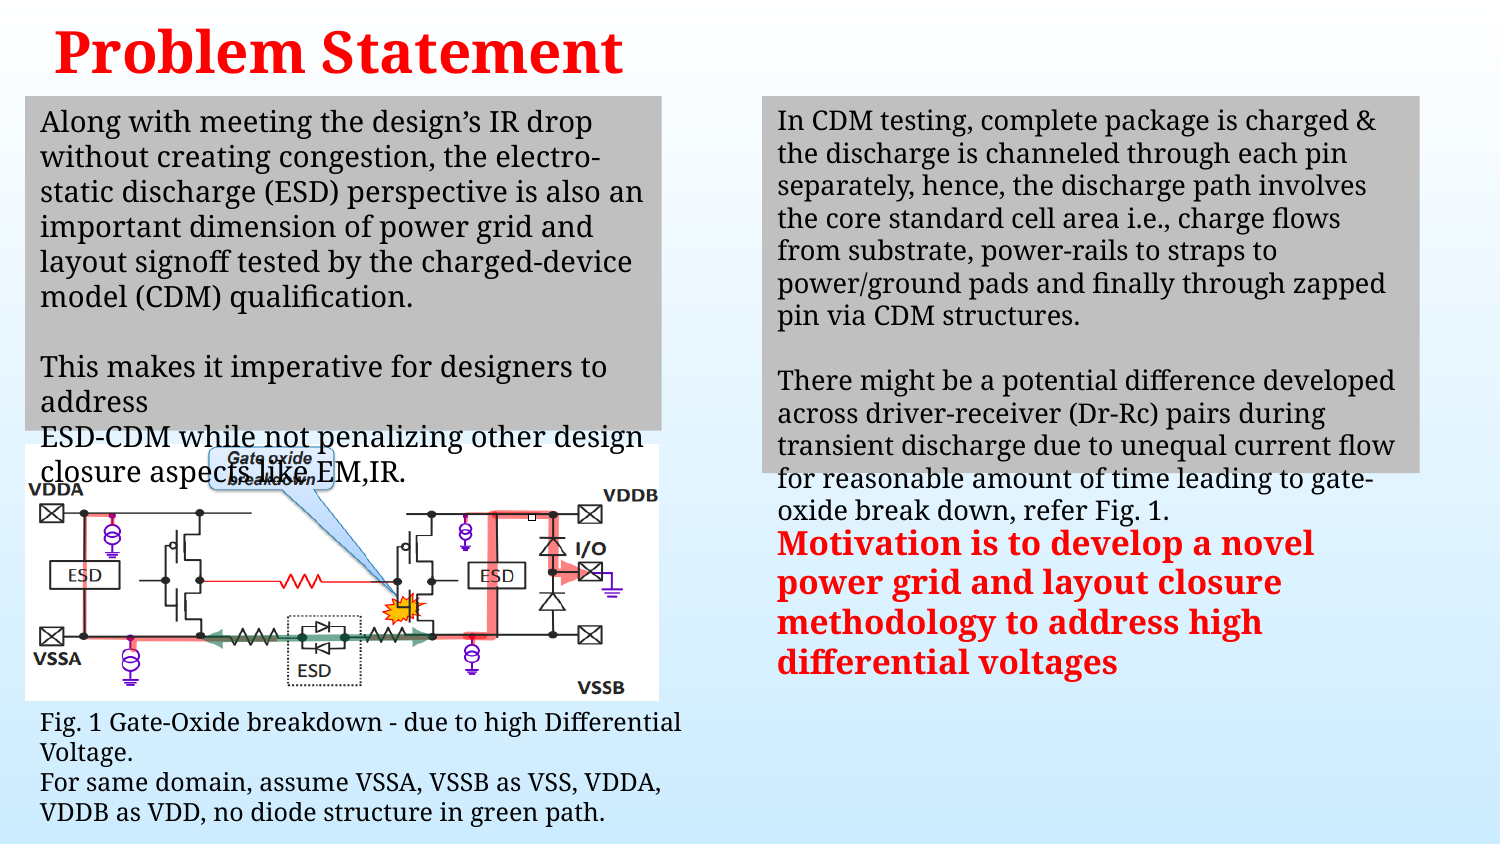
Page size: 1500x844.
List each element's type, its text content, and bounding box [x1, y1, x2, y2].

title Problem Statement [39, 0, 1427, 100]
text_box Motivation is to develop a novel power grid and layout closure methodology to address high differential voltages [762, 514, 1420, 689]
picture [24, 443, 659, 701]
text_box Along with meeting the design’s IR drop without creating congestion, the electro-static discharge (ESD) perspective is also an important dimension of power grid and layout signoff tested by the charged-device model (CDM) qualification. This makes it imperative for designers to address ESD-CDM while not penalizing other design closure aspects like EM,IR. [25, 96, 662, 431]
text_box Fig. 1 Gate-Oxide breakdown - due to high Differential Voltage. For same domain, assume VSSA, VSSB as VSS, VDDA, VDDB as VDD, no diode structure in green path. [25, 699, 712, 834]
text_box In CDM testing, complete package is charged & the discharge is channeled through each pin separately, hence, the discharge path involves the core standard cell area i.e., charge flows from substrate, power-rails to straps to power/ground pads and finally through zapped pin via CDM structures. There might be a potential difference developed across driver-receiver (Dr-Rc) pairs during transient discharge due to unequal current flow for reasonable amount of time leading to gate-oxide break down, refer Fig. 1. [762, 100, 1420, 474]
